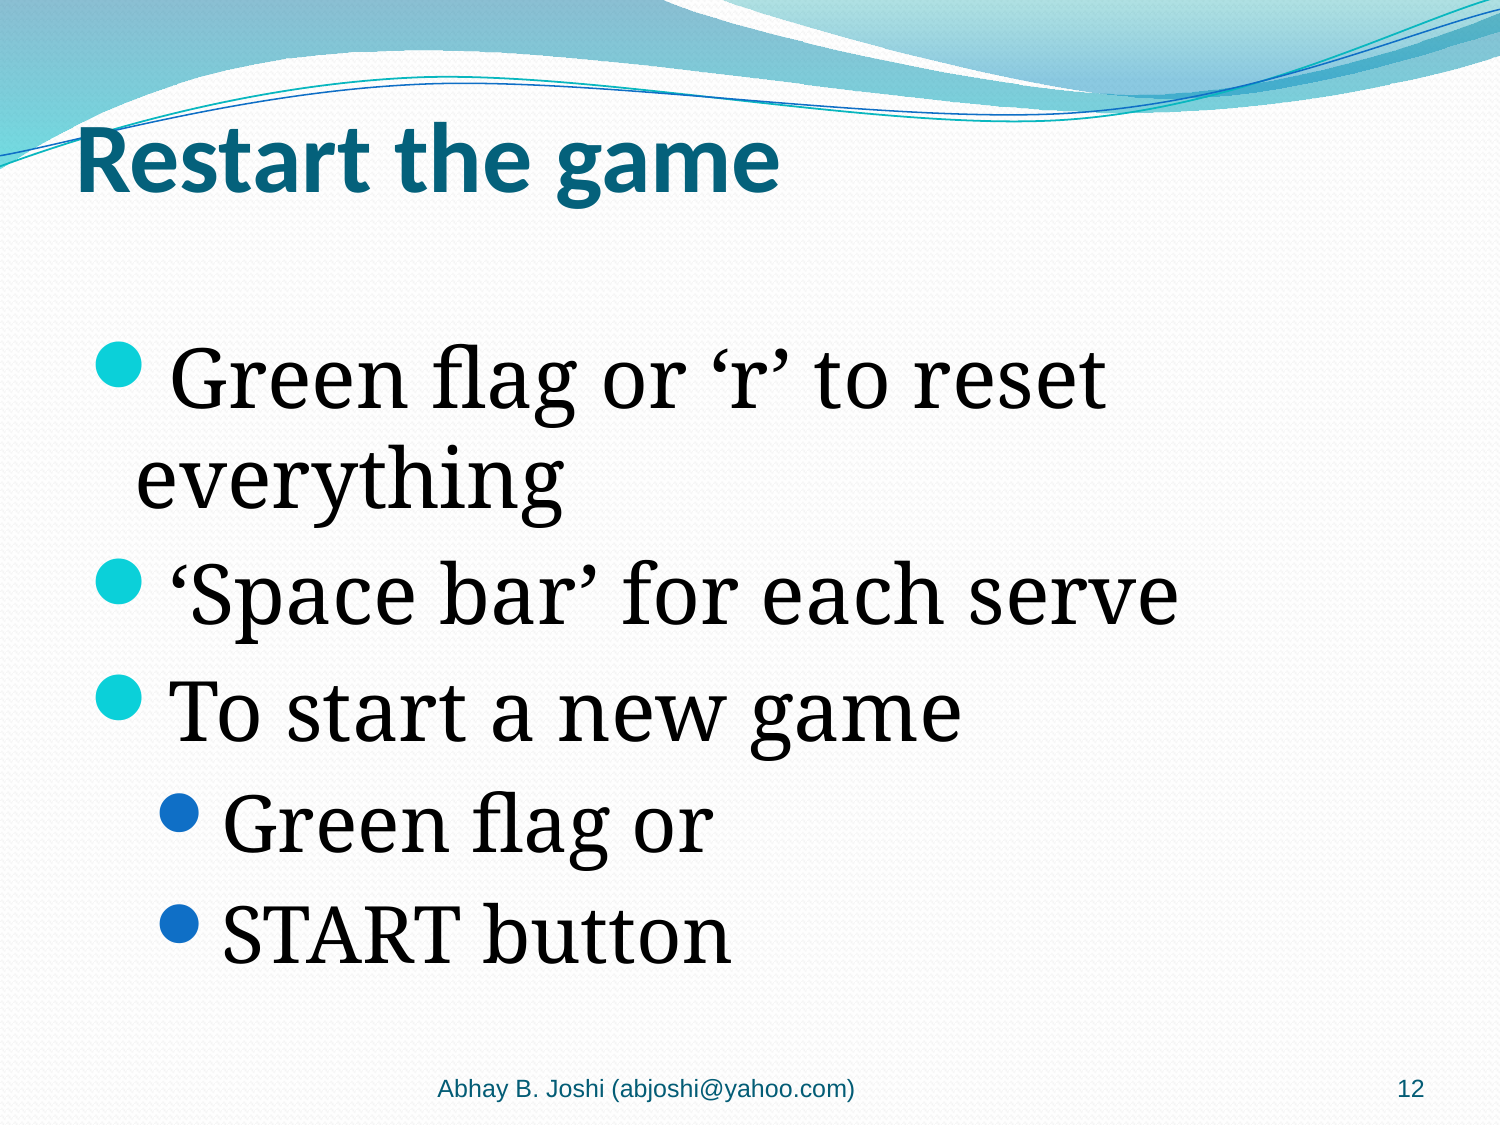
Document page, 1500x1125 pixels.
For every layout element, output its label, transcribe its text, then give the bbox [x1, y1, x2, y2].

slide_number 12 [1299, 1042, 1425, 1103]
footer Abhay B. Joshi (abjoshi@yahoo.com) [437, 1042, 988, 1103]
list Green flag or ‘r’ to reset everything ‘Space bar’ for each serve To start a new game Green flag or START button [75, 317, 1425, 1038]
title Restart the game [75, 24, 1425, 213]
